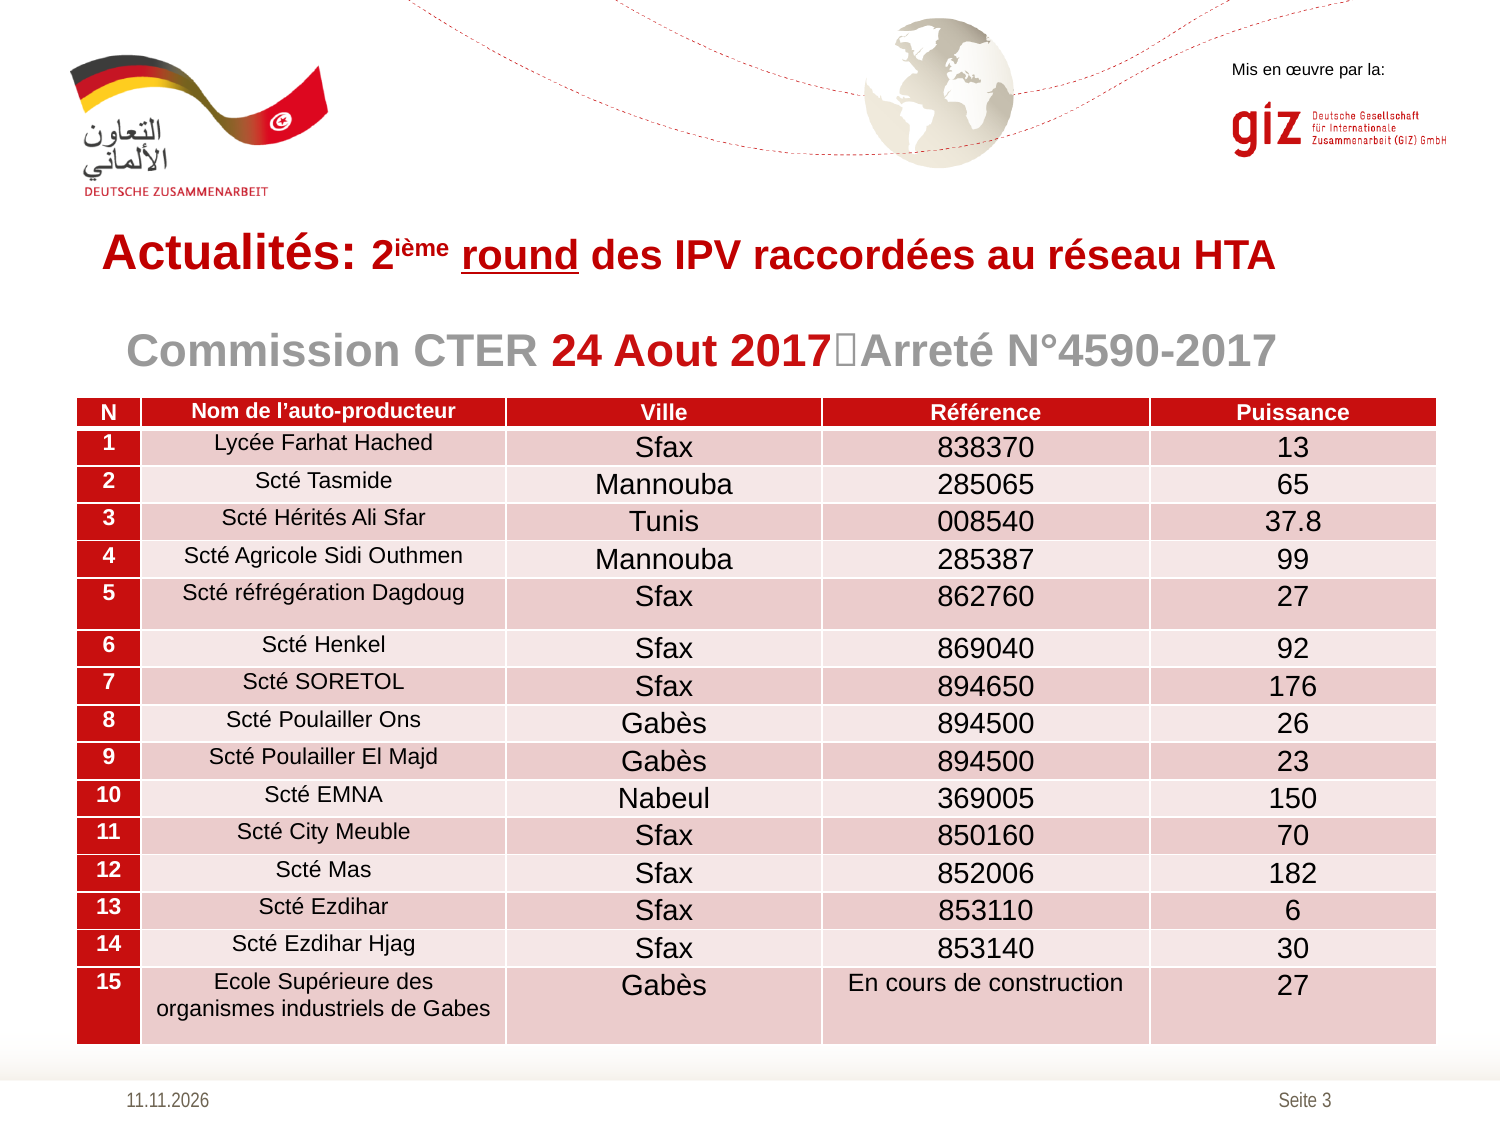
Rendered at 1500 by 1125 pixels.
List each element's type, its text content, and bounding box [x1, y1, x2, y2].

table_cell Scté Agricole Sidi Outhmen [142, 541, 505, 577]
table_cell Tunis [507, 504, 821, 540]
table_cell Scté Henkel [142, 631, 505, 666]
table_cell Sfax [507, 893, 821, 929]
table_cell 15 [77, 968, 140, 1044]
table_cell 13 [77, 893, 140, 929]
table_cell En cours de construction [823, 968, 1149, 1044]
table_header Puissance [1151, 398, 1436, 426]
table_cell Scté City Meuble [142, 818, 505, 854]
table_cell Scté SORETOL [142, 668, 505, 704]
title Actualités: 2ième round des IPV raccordées au réseau HTA [86, 211, 1363, 314]
table_cell 894500 [823, 706, 1149, 741]
table_cell Ecole Supérieure des organismes industriels de Gabes [142, 968, 505, 1044]
table_cell 008540 [823, 504, 1149, 540]
table_cell 182 [1151, 855, 1436, 891]
table_header Référence [823, 398, 1149, 426]
table_cell 10 [77, 781, 140, 816]
table_cell 285387 [823, 541, 1149, 577]
table_header N [77, 398, 140, 426]
table_cell Gabès [507, 706, 821, 741]
table_cell Scté Ezdihar Hjag [142, 930, 505, 966]
table_cell Sfax [507, 855, 821, 891]
table_cell Gabès [507, 743, 821, 779]
table_cell 9 [77, 743, 140, 779]
table_cell 1 [77, 431, 140, 465]
table_cell Sfax [507, 431, 821, 465]
table_cell 5 [77, 579, 140, 629]
table_cell 176 [1151, 668, 1436, 704]
table_cell 12 [77, 855, 140, 891]
table_cell 11 [77, 818, 140, 854]
table_cell 37.8 [1151, 504, 1436, 540]
table_cell Scté Tasmide [142, 467, 505, 502]
table_cell 27 [1151, 968, 1436, 1044]
table_cell 4 [77, 541, 140, 577]
table_cell 2 [77, 467, 140, 502]
table_cell 6 [77, 631, 140, 666]
table_cell 65 [1151, 467, 1436, 502]
text_box Commission CTER 24 Aout 2017Arreté N°4590-2017 [111, 313, 1437, 383]
table_cell 894650 [823, 668, 1149, 704]
table_cell Scté Ezdihar [142, 893, 505, 929]
table_cell 869040 [823, 631, 1149, 666]
table_cell 30 [1151, 930, 1436, 966]
table_cell Gabès [507, 968, 821, 1044]
table_cell 6 [1151, 893, 1436, 929]
table_cell 7 [77, 668, 140, 704]
table_cell Sfax [507, 579, 821, 629]
table_header Nom de l’auto-producteur [142, 398, 505, 426]
table_cell 862760 [823, 579, 1149, 629]
table_cell 14 [77, 930, 140, 966]
table_cell 3 [77, 504, 140, 540]
table_cell 70 [1151, 818, 1436, 854]
table_cell Scté Poulailler Ons [142, 706, 505, 741]
table_cell Scté Poulailler El Majd [142, 743, 505, 779]
table_header Ville [507, 398, 821, 426]
table_cell Nabeul [507, 781, 821, 816]
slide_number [111, 1079, 325, 1121]
table_cell 92 [1151, 631, 1436, 666]
table_cell Mannouba [507, 467, 821, 502]
table_cell 285065 [823, 467, 1149, 502]
table_cell 13 [1151, 431, 1436, 465]
table_cell Sfax [507, 930, 821, 966]
table_cell 852006 [823, 855, 1149, 891]
picture [0, 0, 1500, 196]
table_cell 8 [77, 706, 140, 741]
table_cell Lycée Farhat Hached [142, 431, 505, 465]
table_cell Scté réfrégération Dagdoug [142, 579, 505, 629]
table_cell Mannouba [507, 541, 821, 577]
table_cell 23 [1151, 743, 1436, 779]
table_cell Scté EMNA [142, 781, 505, 816]
picture [0, 959, 1500, 1081]
table_cell 850160 [823, 818, 1149, 854]
table_cell 838370 [823, 431, 1149, 465]
table_cell Sfax [507, 631, 821, 666]
table_cell 99 [1151, 541, 1436, 577]
table_cell 853110 [823, 893, 1149, 929]
table_cell 894500 [823, 743, 1149, 779]
table_cell Sfax [507, 818, 821, 854]
table_cell 26 [1151, 706, 1436, 741]
table_cell 150 [1151, 781, 1436, 816]
table_cell 853140 [823, 930, 1149, 966]
table_cell 369005 [823, 781, 1149, 816]
text_box Mis en œuvre par la: [1217, 51, 1421, 87]
table_cell Sfax [507, 668, 821, 704]
table_cell Scté Mas [142, 855, 505, 891]
table_cell 27 [1151, 579, 1436, 629]
table_cell Scté Hérités Ali Sfar [142, 504, 505, 540]
